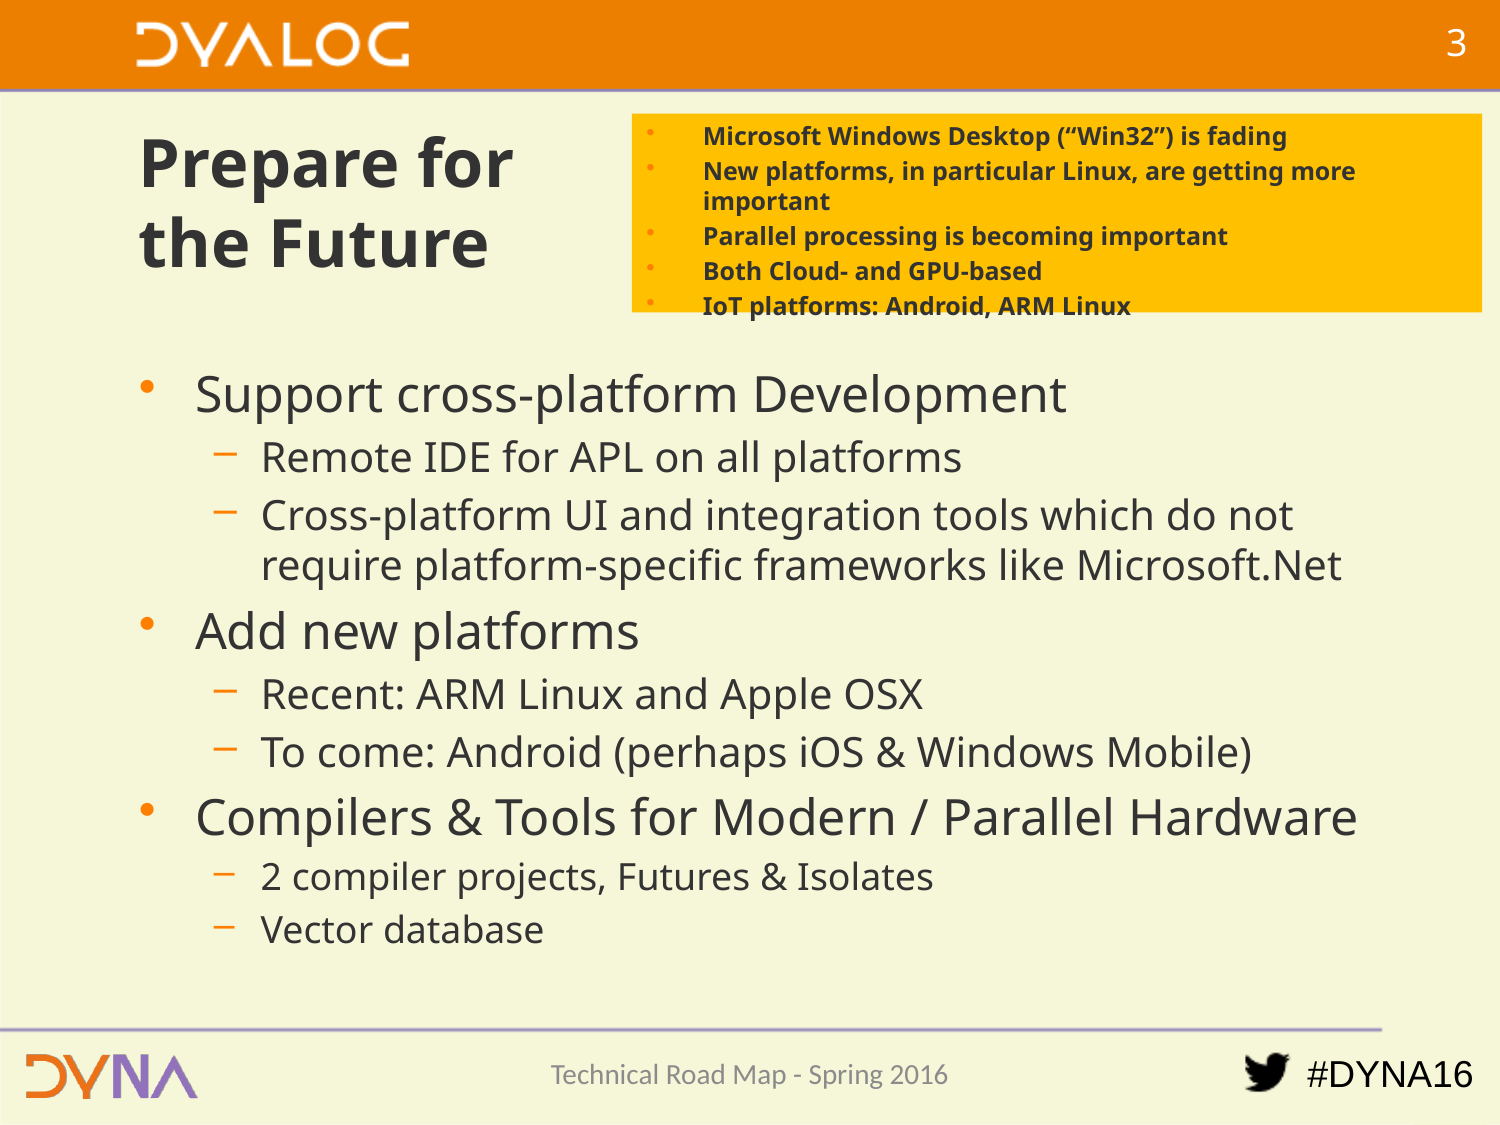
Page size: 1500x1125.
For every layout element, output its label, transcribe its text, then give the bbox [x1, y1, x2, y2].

slide_number 2 [1325, 11, 1483, 71]
title Prepare for the Future [123, 113, 631, 254]
text_box Microsoft Windows Desktop (“Win32”) is fading New platforms, in particular Linux, are getting more important Parallel processing is becoming important Both Cloud- and GPU-based IoT platforms: Android, ARM Linux [631, 113, 1483, 313]
picture [0, 0, 1500, 1125]
footer Technical Road Map - Spring 2016 [395, 1042, 1105, 1103]
list Support cross-platform Development Remote IDE for APL on all platforms Cross-platform UI and integration tools which do not require platform-specific frameworks like Microsoft.Net Add new platforms Recent: ARM Linux and Apple OSX To come: Android (perhaps iOS & Windows Mobile) Compilers & Tools for Modern / Parallel Hardware 2 compiler projects, Futures & Isolates Vector database [123, 355, 1376, 988]
